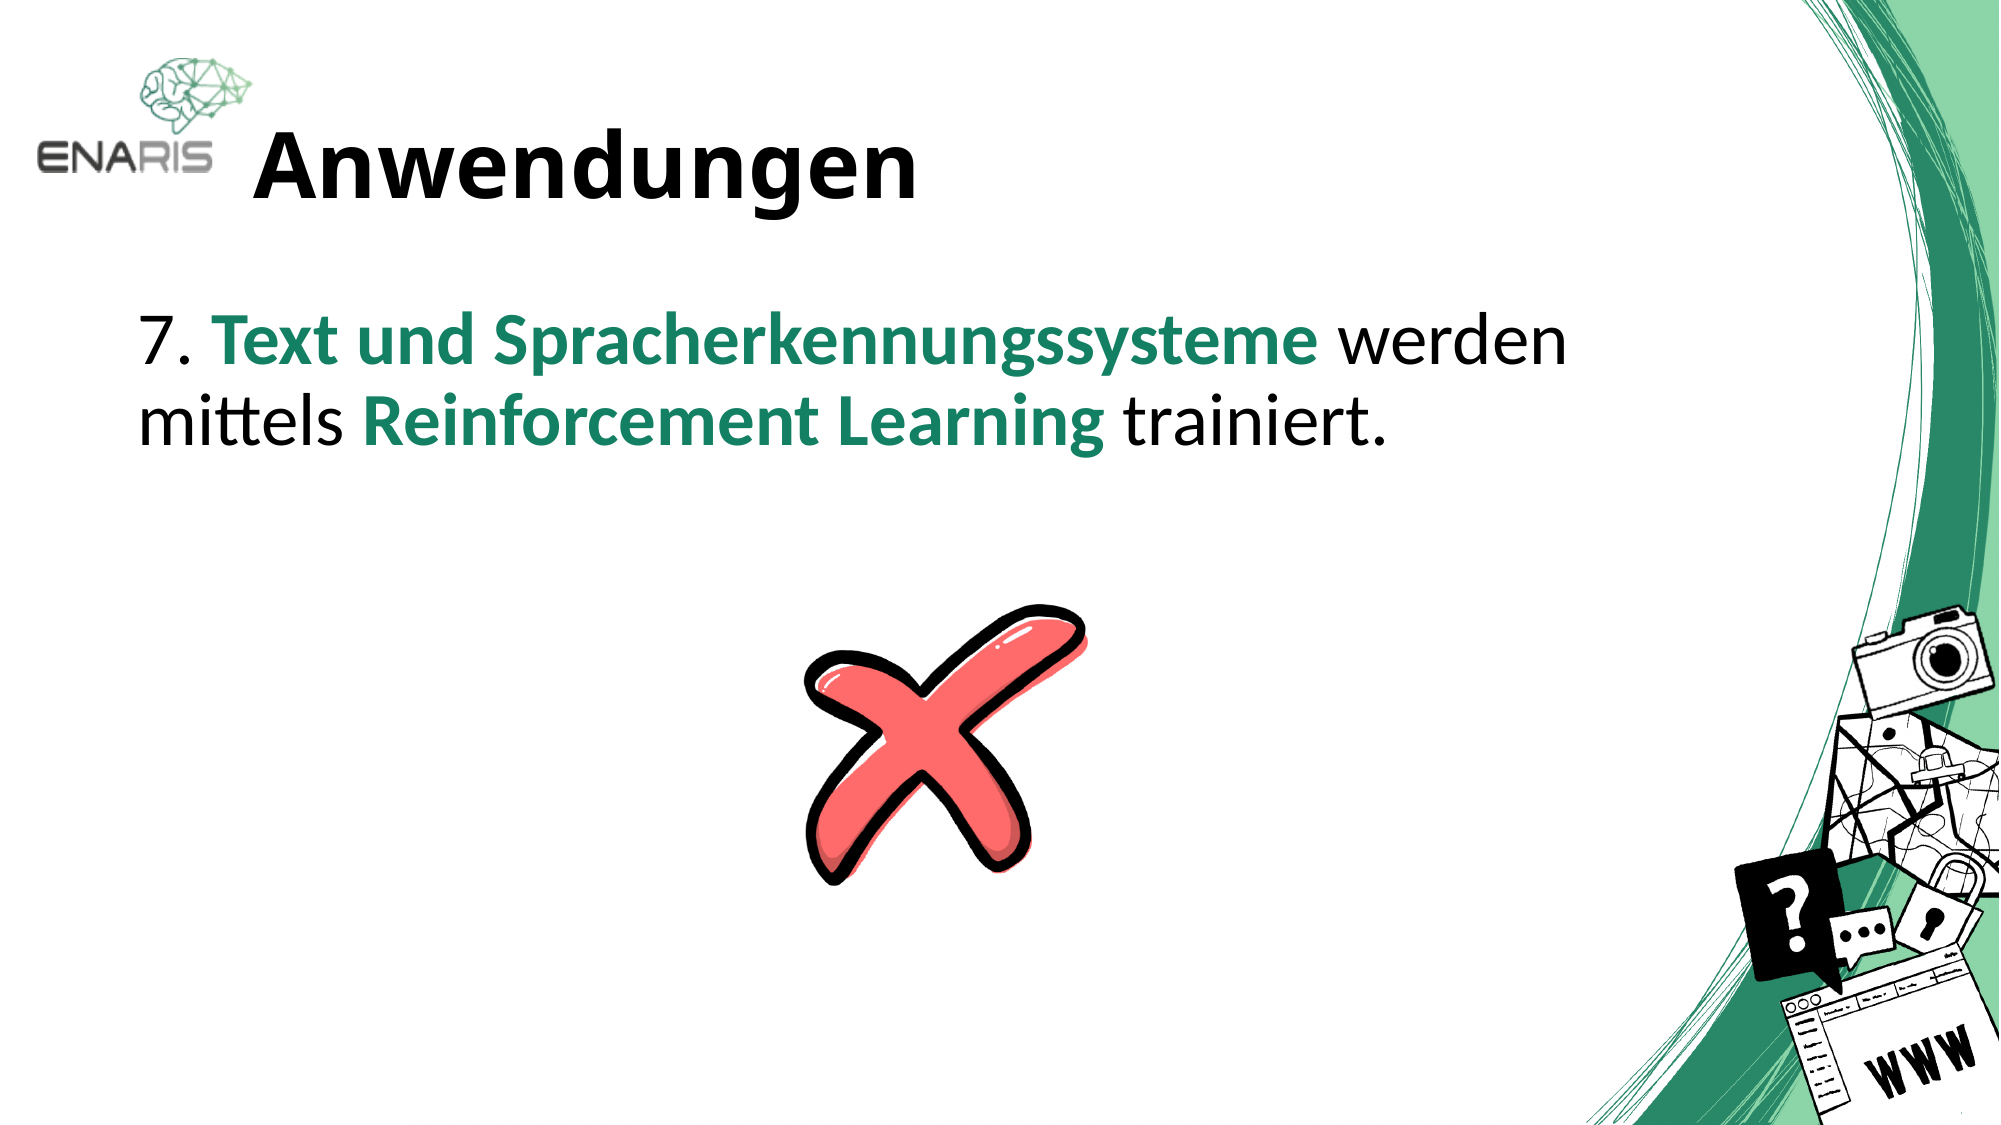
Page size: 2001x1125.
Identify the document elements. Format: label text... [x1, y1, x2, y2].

picture [37, 58, 254, 173]
picture [738, 562, 1127, 942]
picture [408, 0, 1999, 1125]
list 7. Text und Spracherkennungssysteme werden mittels Reinforcement Learning trainiert. [137, 299, 1728, 1014]
title Anwendungen [253, 59, 1863, 278]
